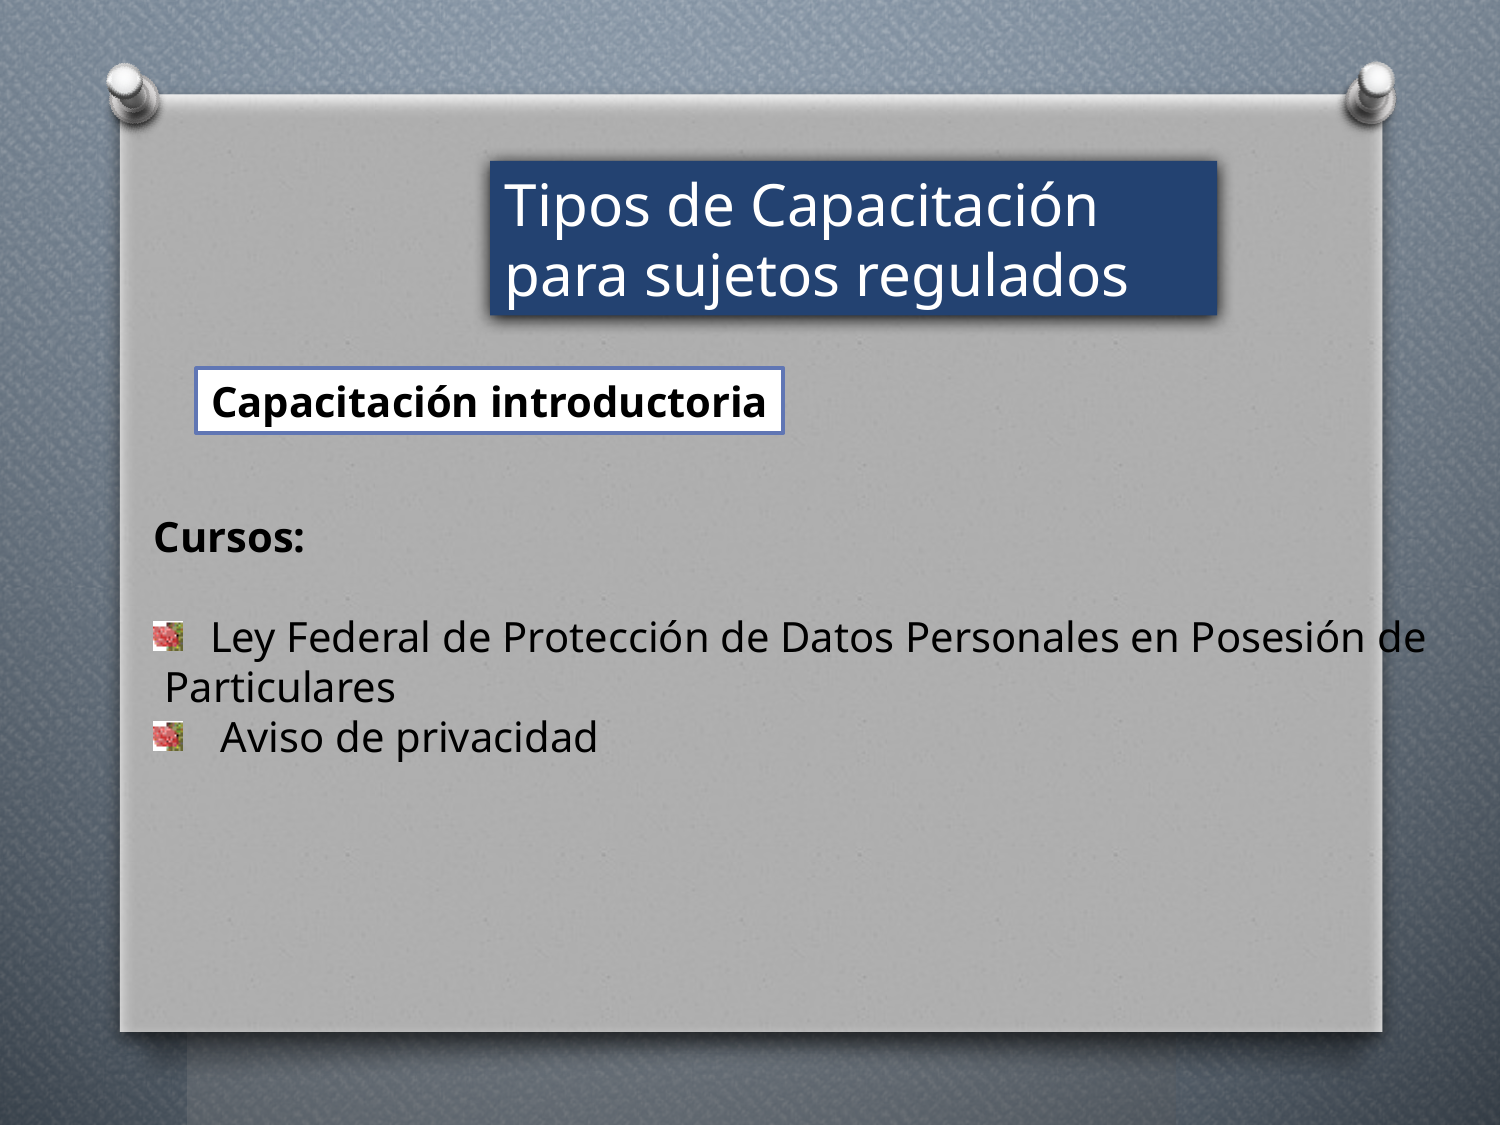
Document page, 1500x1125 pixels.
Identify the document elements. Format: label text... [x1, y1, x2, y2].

text_box Capacitación introductoria [194, 366, 785, 435]
text_box Tipos de Capacitación para sujetos regulados [490, 160, 1218, 316]
text_box Cursos: Ley Federal de Protección de Datos Personales en Posesión de Particulares Aviso de privacidad [139, 503, 1442, 819]
picture [75, 29, 198, 153]
picture [1317, 35, 1439, 156]
picture [153, 621, 183, 651]
picture [153, 721, 183, 751]
